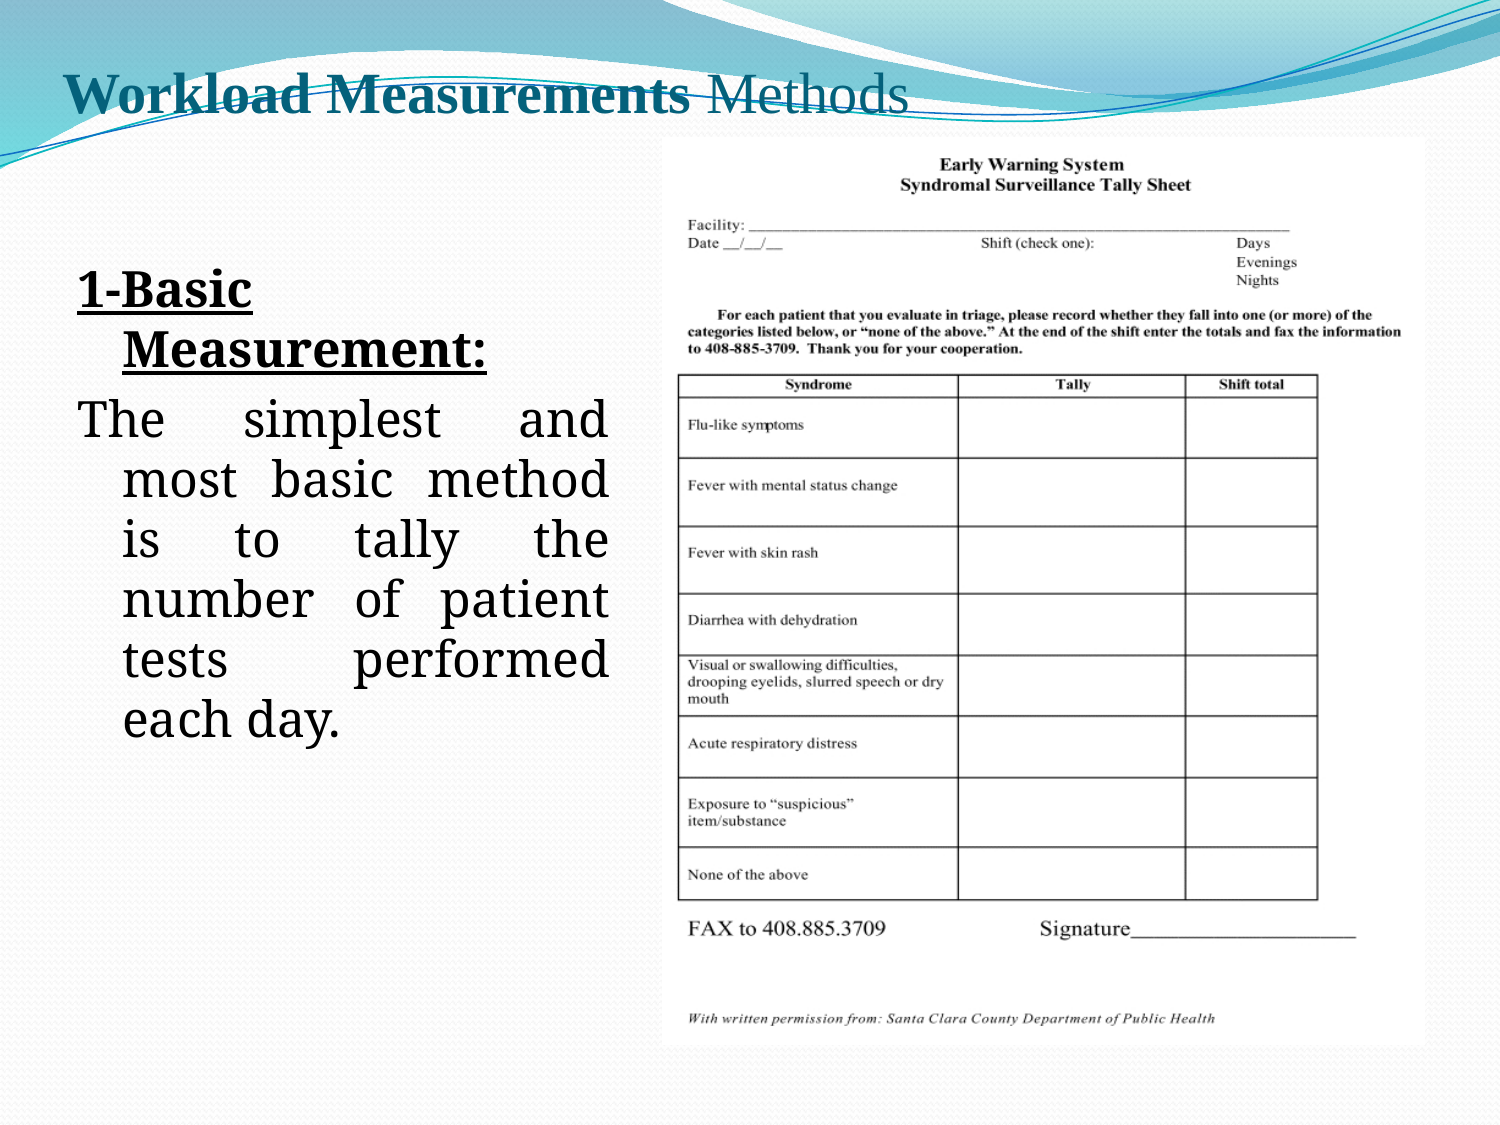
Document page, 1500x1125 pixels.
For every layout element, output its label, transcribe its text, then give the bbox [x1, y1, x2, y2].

title Workload Measurements Methods [62, 37, 1413, 126]
picture [662, 137, 1426, 1045]
list 1-Basic Measurement: The simplest and most basic method is to tally the number of patient tests performed each day. [62, 249, 626, 1038]
